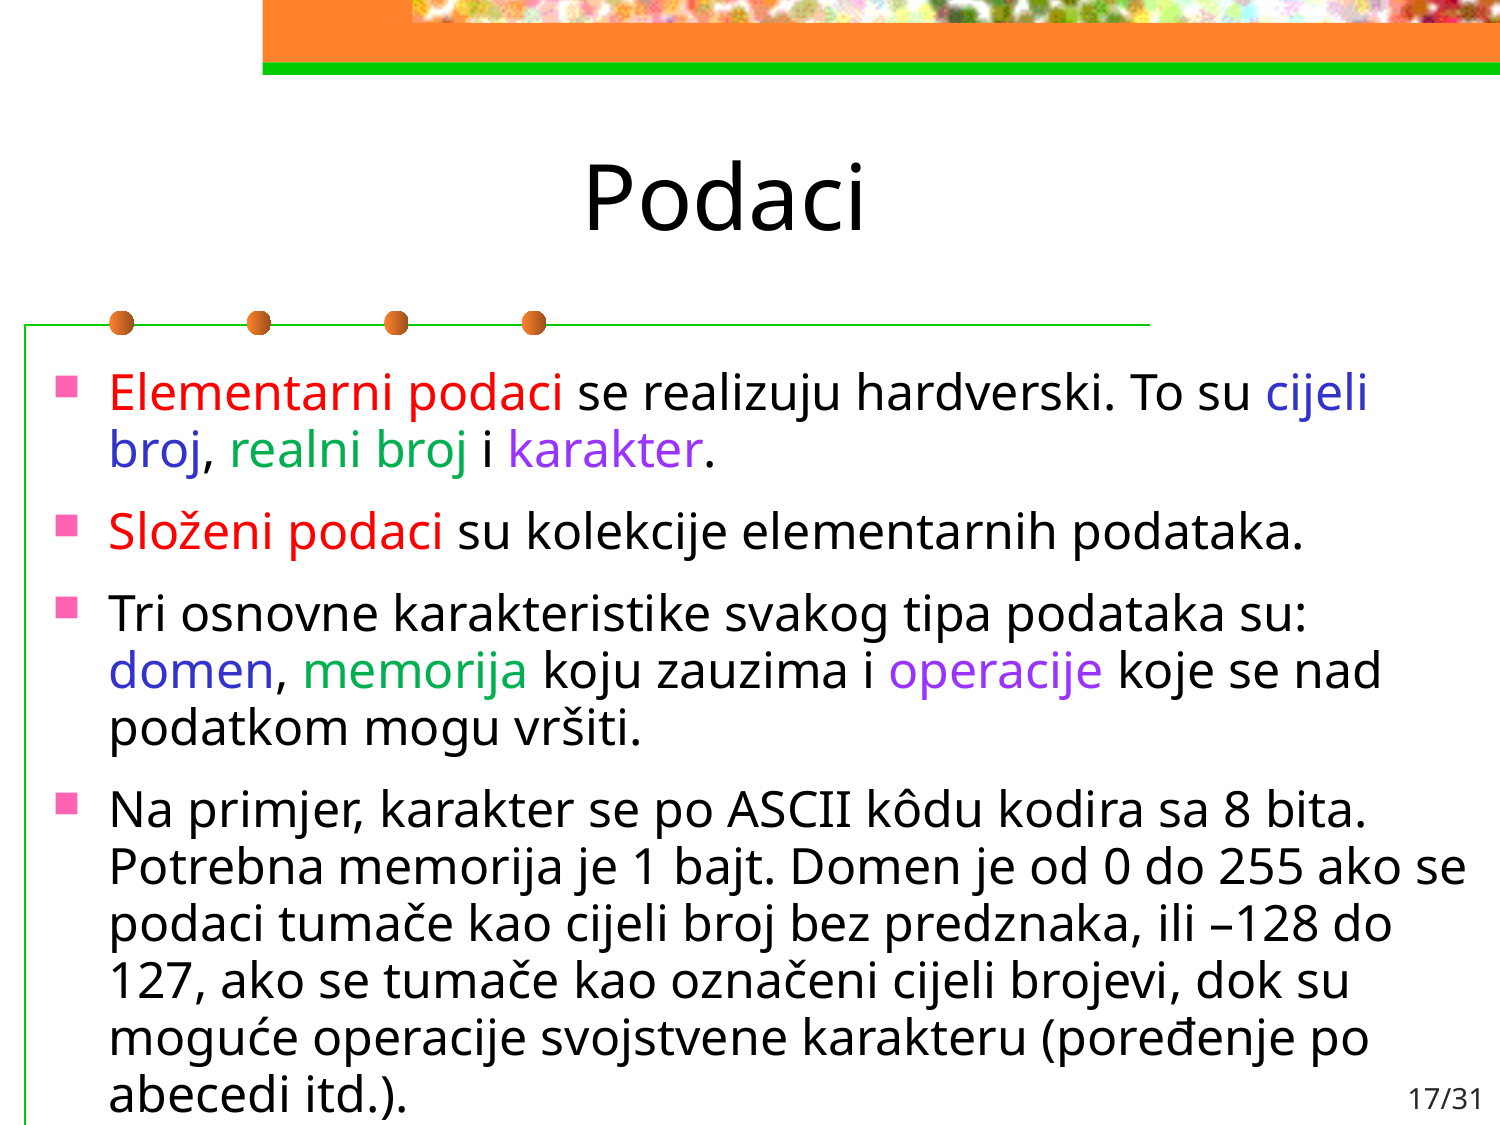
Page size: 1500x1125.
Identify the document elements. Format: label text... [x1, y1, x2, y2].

title Podaci [87, 99, 1363, 288]
text_box 17/31 [1374, 1072, 1500, 1123]
list Elementarni podaci se realizuju hardverski. To su cijeli broj, realni broj i karakter. Složeni podaci su kolekcije elementarnih podataka. Tri osnovne karakteristike svakog tipa podataka su: domen, memorija koju zauzima i operacije koje se nad podatkom mogu vršiti. Na primjer, karakter se po ASCII kôdu kodira sa 8 bita. Potrebna memorija je 1 bajt. Domen je od 0 do 255 ako se podaci tumače kao cijeli broj bez predznaka, ili –128 do 127, ako se tumače kao označeni cijeli brojevi, dok su moguće operacije svojstvene karakteru (poređenje po abecedi itd.). [37, 357, 1500, 1083]
picture [412, 0, 1500, 23]
